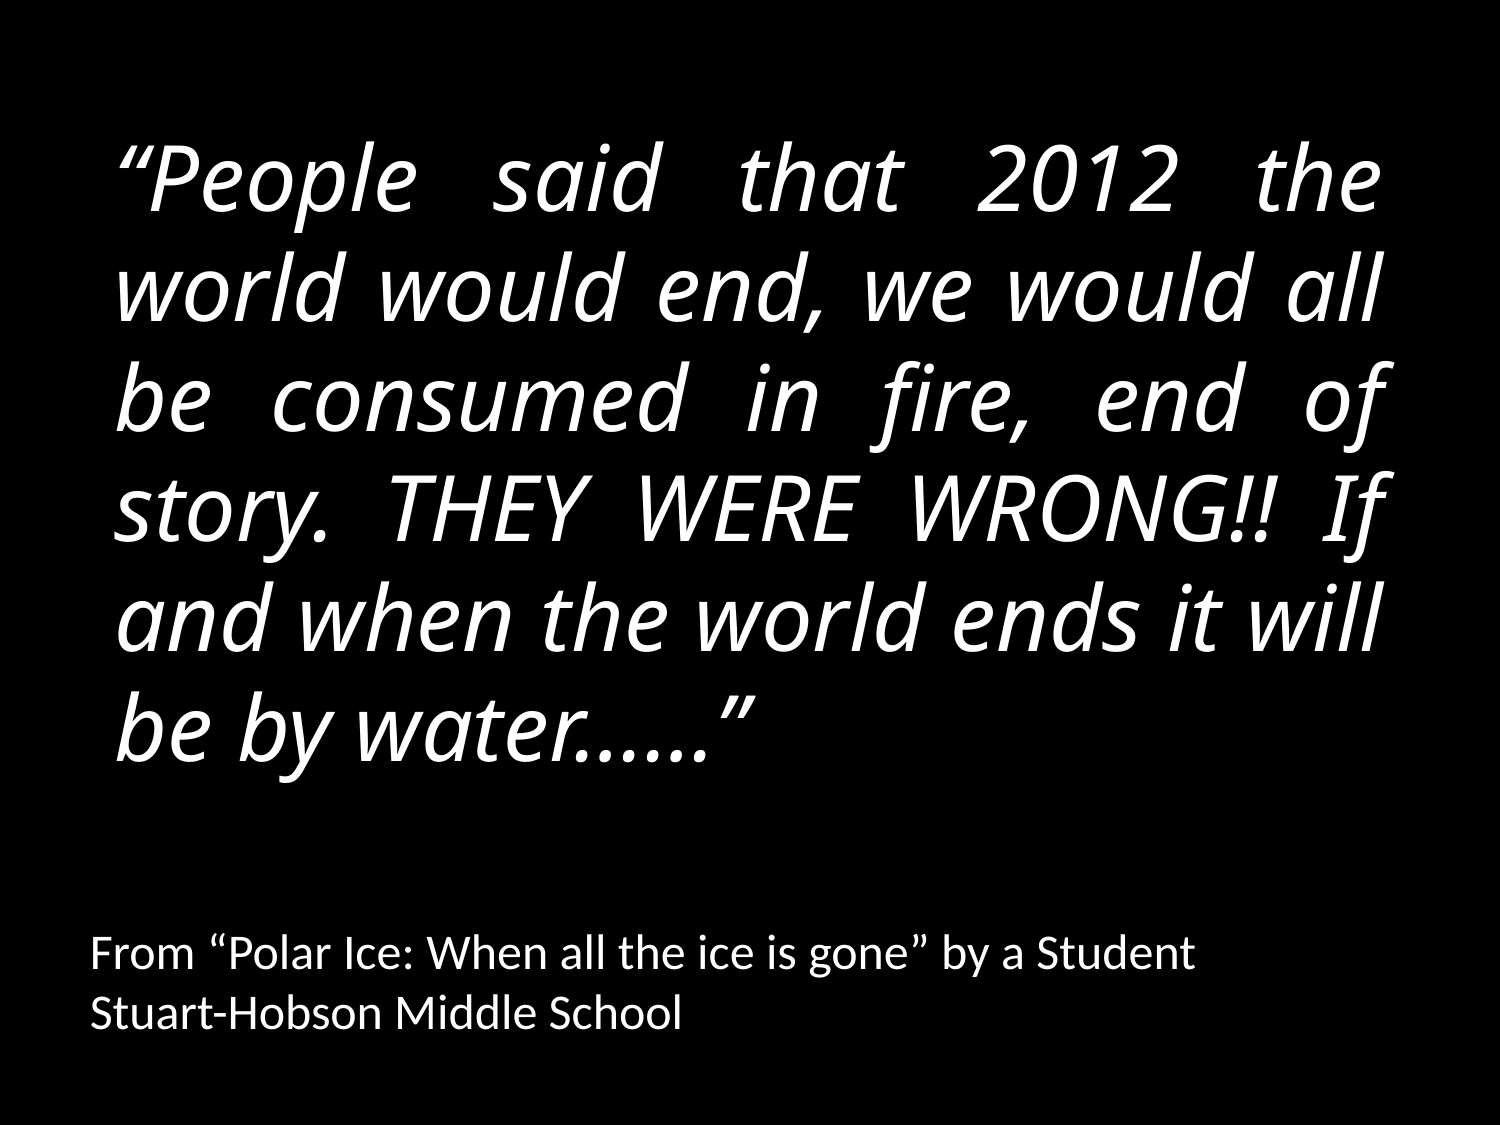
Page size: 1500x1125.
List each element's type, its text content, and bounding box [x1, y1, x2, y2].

text_box “People said that 2012 the world would end, we would all be consumed in fire, end of story. THEY WERE WRONG!! If and when the world ends it will be by water……” [99, 112, 1400, 912]
text_box From “Polar Ice: When all the ice is gone” by a Student Stuart-Hobson Middle School [75, 912, 1450, 1048]
